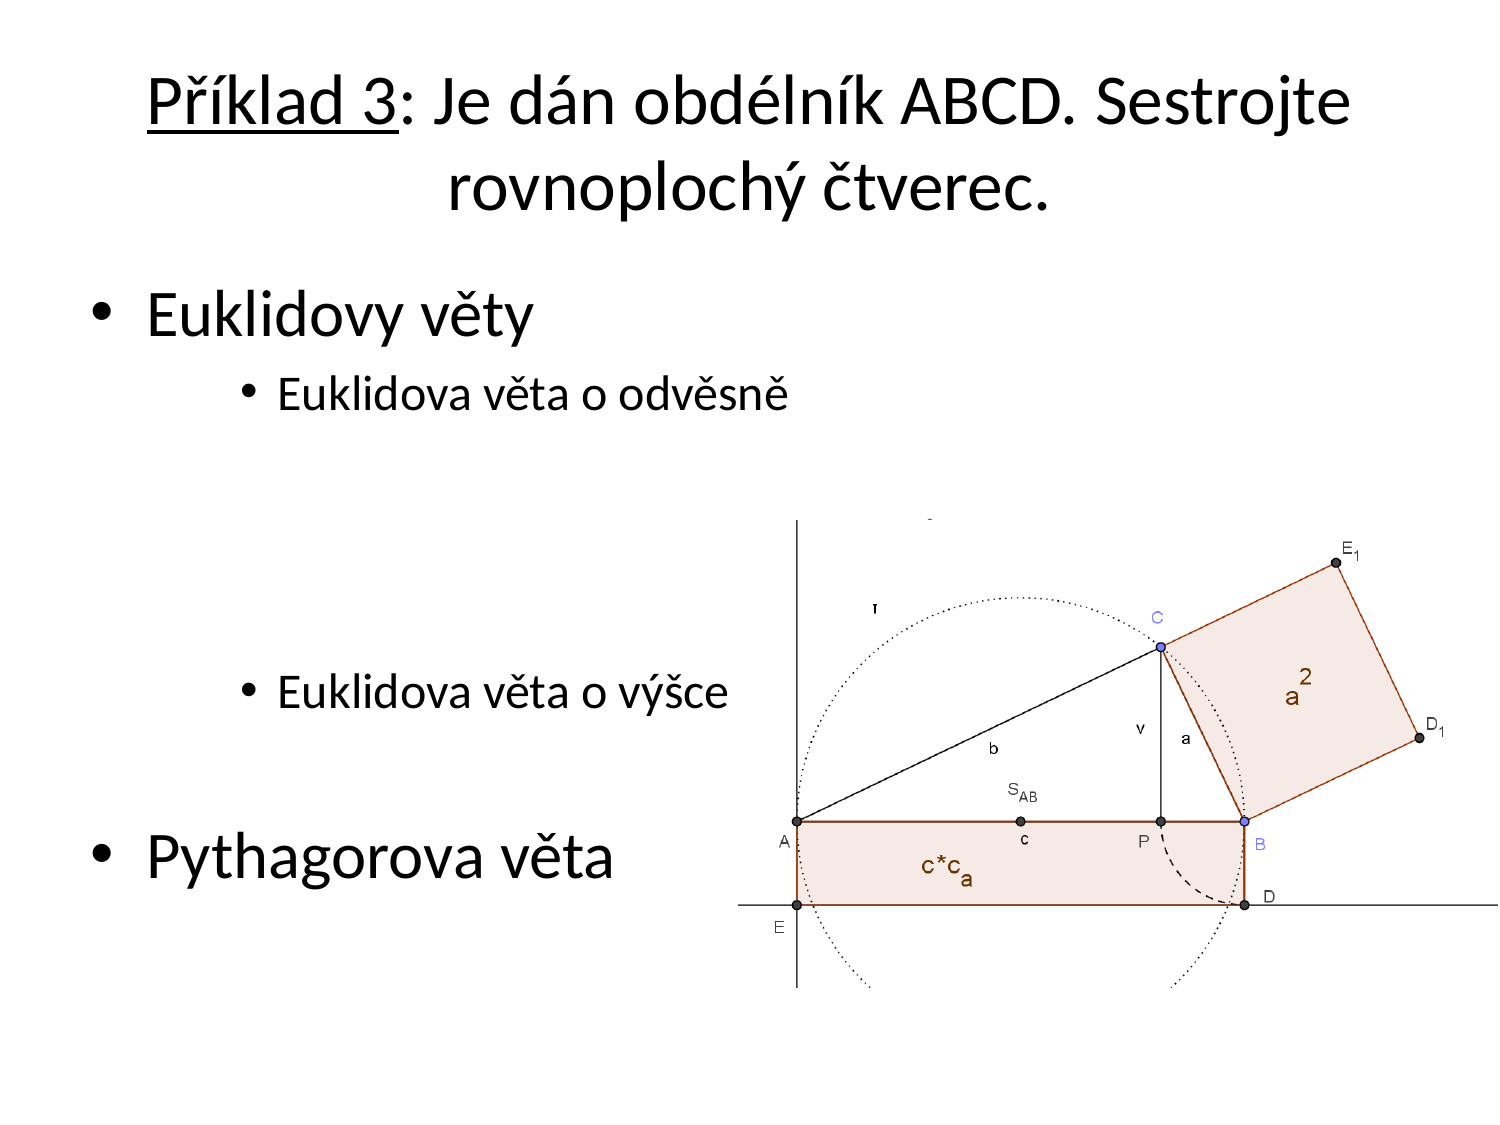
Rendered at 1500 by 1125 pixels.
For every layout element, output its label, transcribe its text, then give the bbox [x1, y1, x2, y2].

picture [738, 520, 1498, 989]
title Příklad 3: Je dán obdélník ABCD. Sestrojte rovnoplochý čtverec. [75, 45, 1425, 233]
